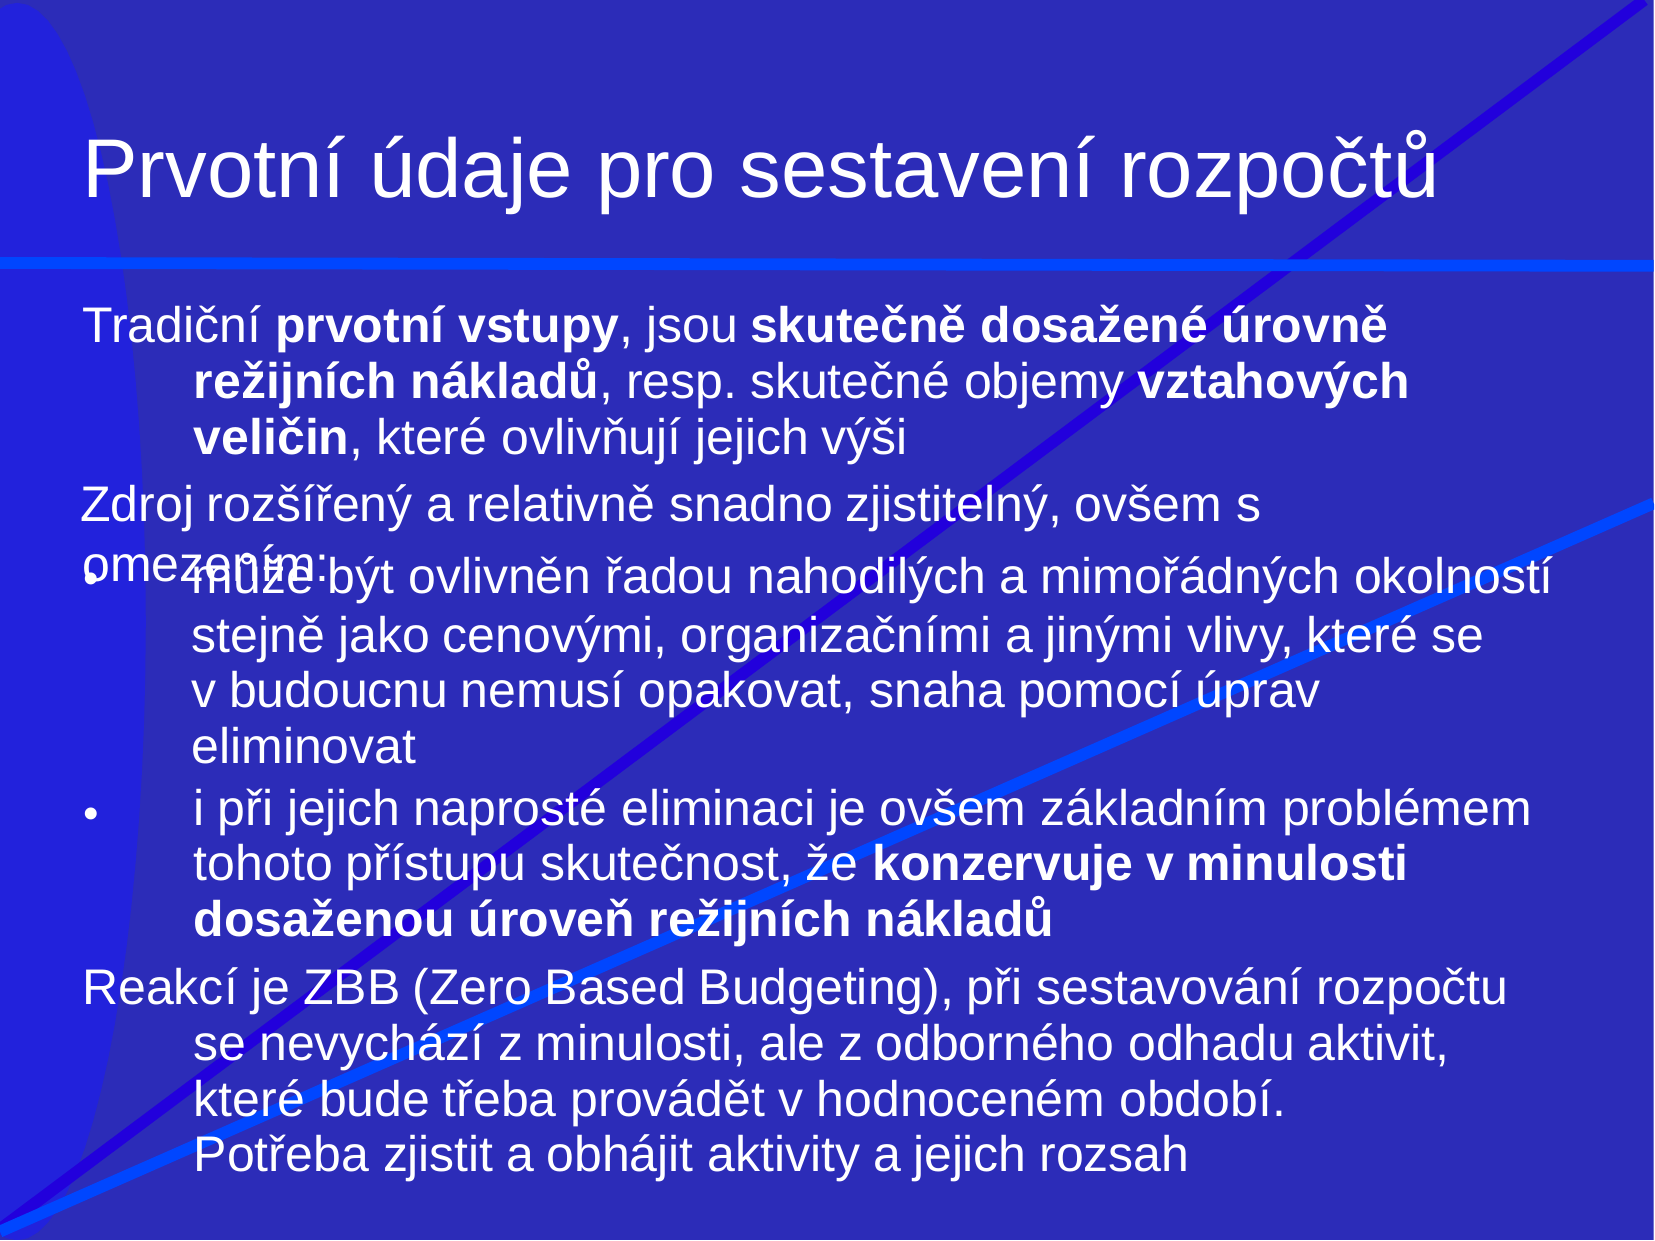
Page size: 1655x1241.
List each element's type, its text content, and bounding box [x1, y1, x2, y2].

text_box Tradiční prvotní vstupy, jsou skutečně dosažené úrovně režijních nákladů, resp. skutečné objemy vztahových veličin, které ovlivňují jejich výši Zdroj rozšířený a relativně snadno zjistitelný, ovšem s omezením: [80, 296, 1534, 592]
text_box i při jejich naprosté eliminaci je ovšem základním problémem tohoto přístupu skutečnost, že konzervuje v minulosti dosaženou úroveň režijních nákladů Reakcí je ZBB (Zero Based Budgeting), při sestavování rozpočtu se nevychází z minulosti, ale z odborného odhadu aktivit, které bude třeba provádět v hodnoceném období. Potřeba zjistit a obhájit aktivity a jejich rozsah [80, 780, 1542, 1184]
title Prvotní údaje pro sestavení rozpočtů [80, 64, 1574, 321]
text_box • [80, 545, 103, 606]
text_box může být ovlivněn řadou nahodilých a mimořádných okolností stejně jako cenovými, organizačními a jinými vlivy, které se v budoucnu nemusí opakovat, snaha pomocí úprav eliminovat [189, 545, 1560, 774]
